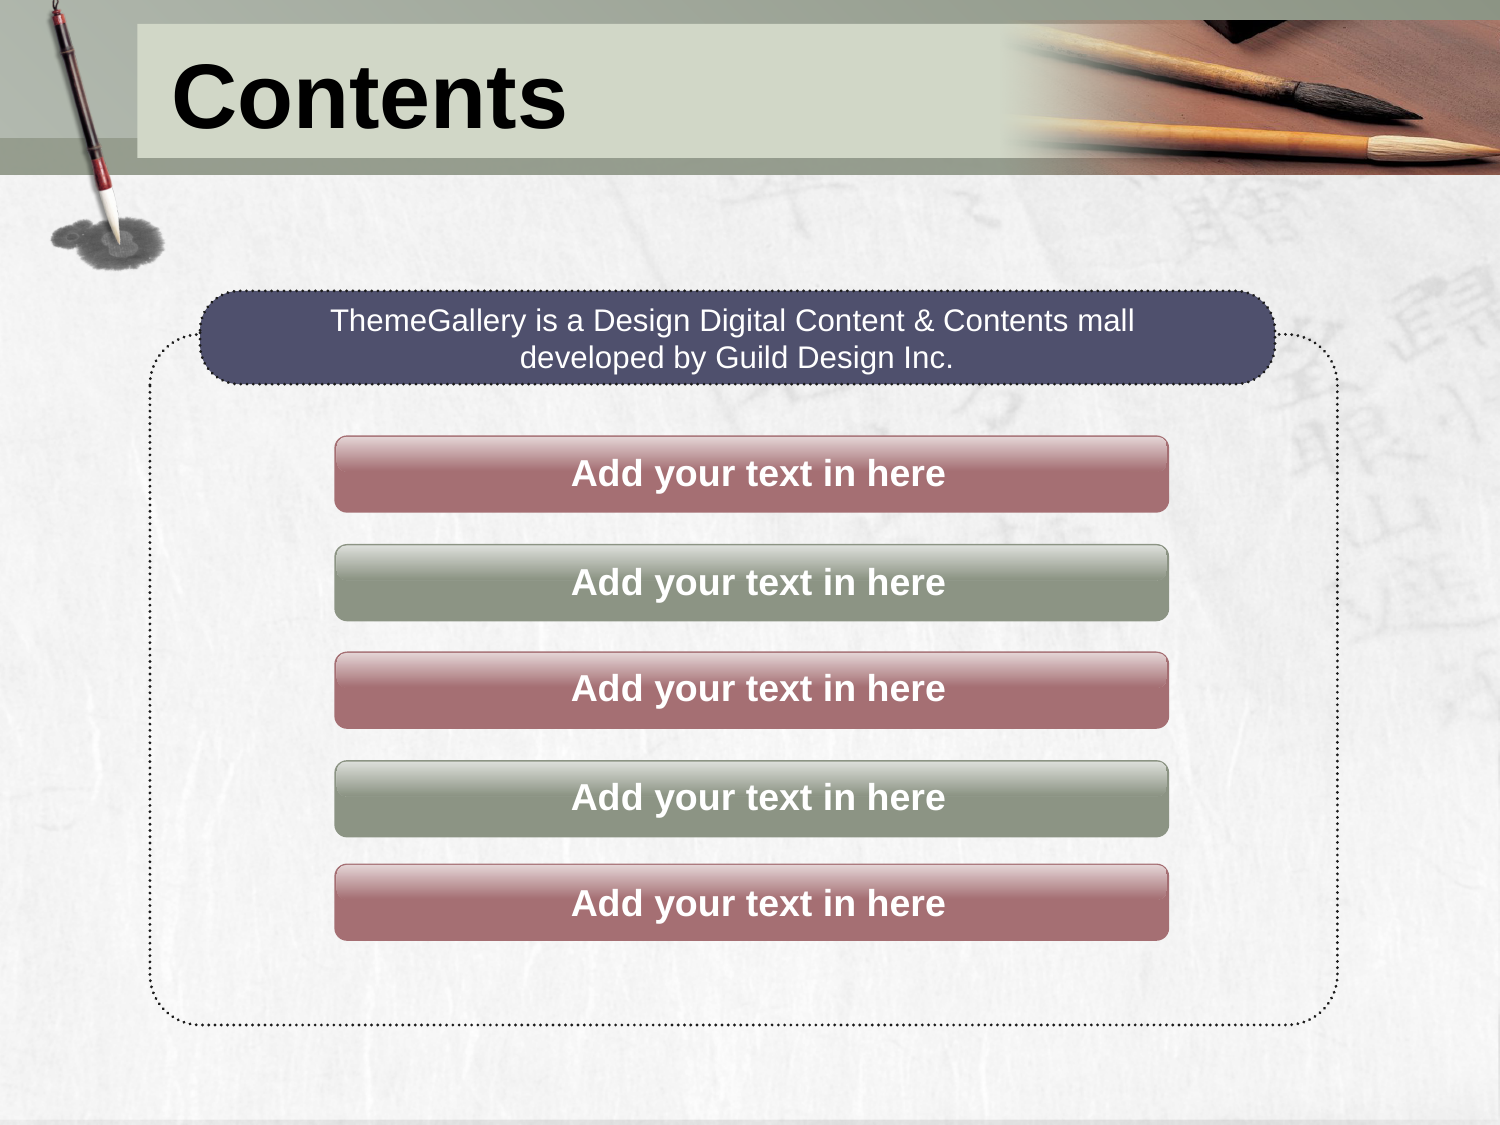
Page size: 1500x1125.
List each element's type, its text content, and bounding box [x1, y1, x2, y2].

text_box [334, 863, 1170, 942]
picture [0, 0, 1500, 1125]
title Contents [156, 39, 1432, 145]
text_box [334, 759, 1170, 838]
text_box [334, 435, 1170, 513]
text_box [149, 334, 1338, 1026]
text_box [334, 651, 1170, 730]
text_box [334, 543, 1170, 622]
text_box ThemeGallery is a Design Digital Content & Contents mall developed by Guild Design Inc. [200, 290, 1276, 385]
